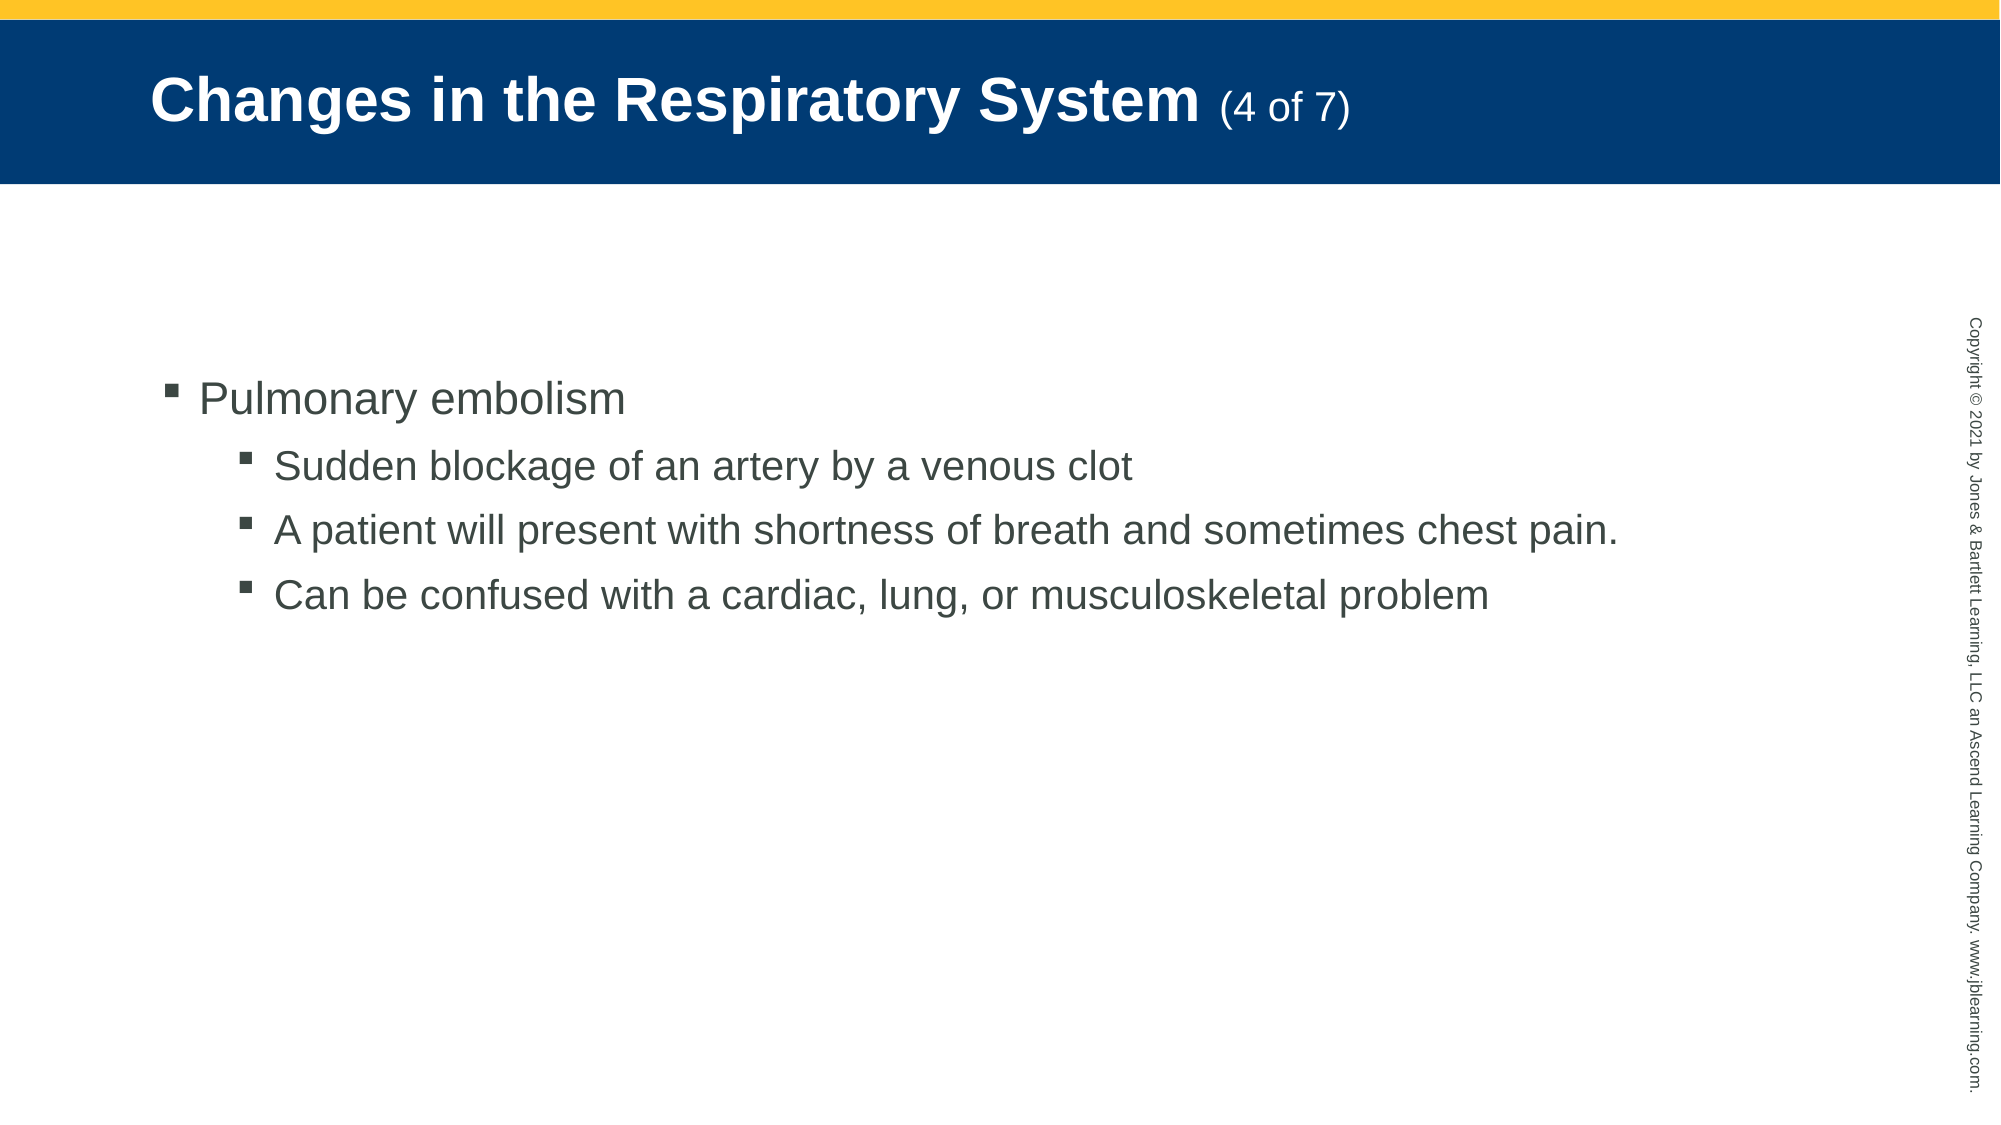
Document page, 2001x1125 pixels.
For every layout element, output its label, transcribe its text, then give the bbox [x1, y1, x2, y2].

list Pulmonary embolism Sudden blockage of an artery by a venous clot A patient will present with shortness of breath and sometimes chest pain. Can be confused with a cardiac, lung, or musculoskeletal problem [146, 361, 1859, 1016]
title Changes in the Respiratory System (4 of 7) [0, 19, 2000, 185]
